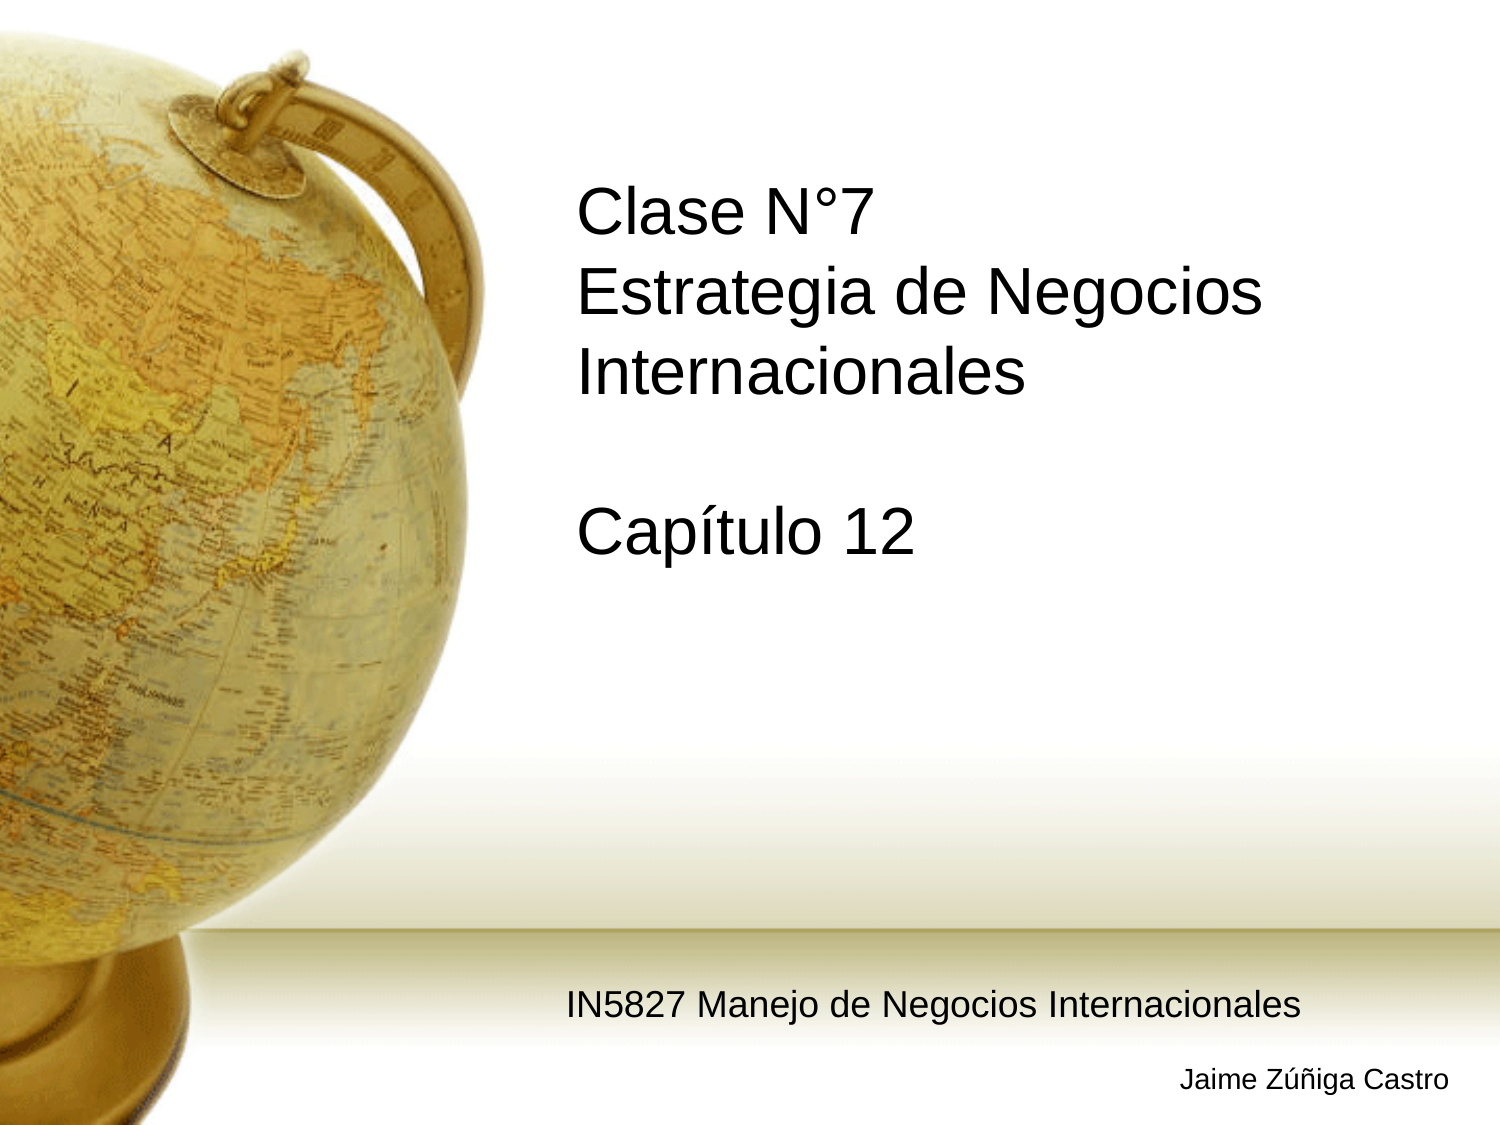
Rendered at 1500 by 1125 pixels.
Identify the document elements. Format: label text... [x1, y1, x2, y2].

subtitle IN5827 Manejo de Negocios Internacionales [550, 972, 1363, 1055]
text_box Jaime Zúñiga Castro [653, 1053, 1465, 1114]
title Clase N°7 Estrategia de Negocios Internacionales Capítulo 12 [560, 187, 1384, 576]
picture [0, 0, 1500, 1125]
